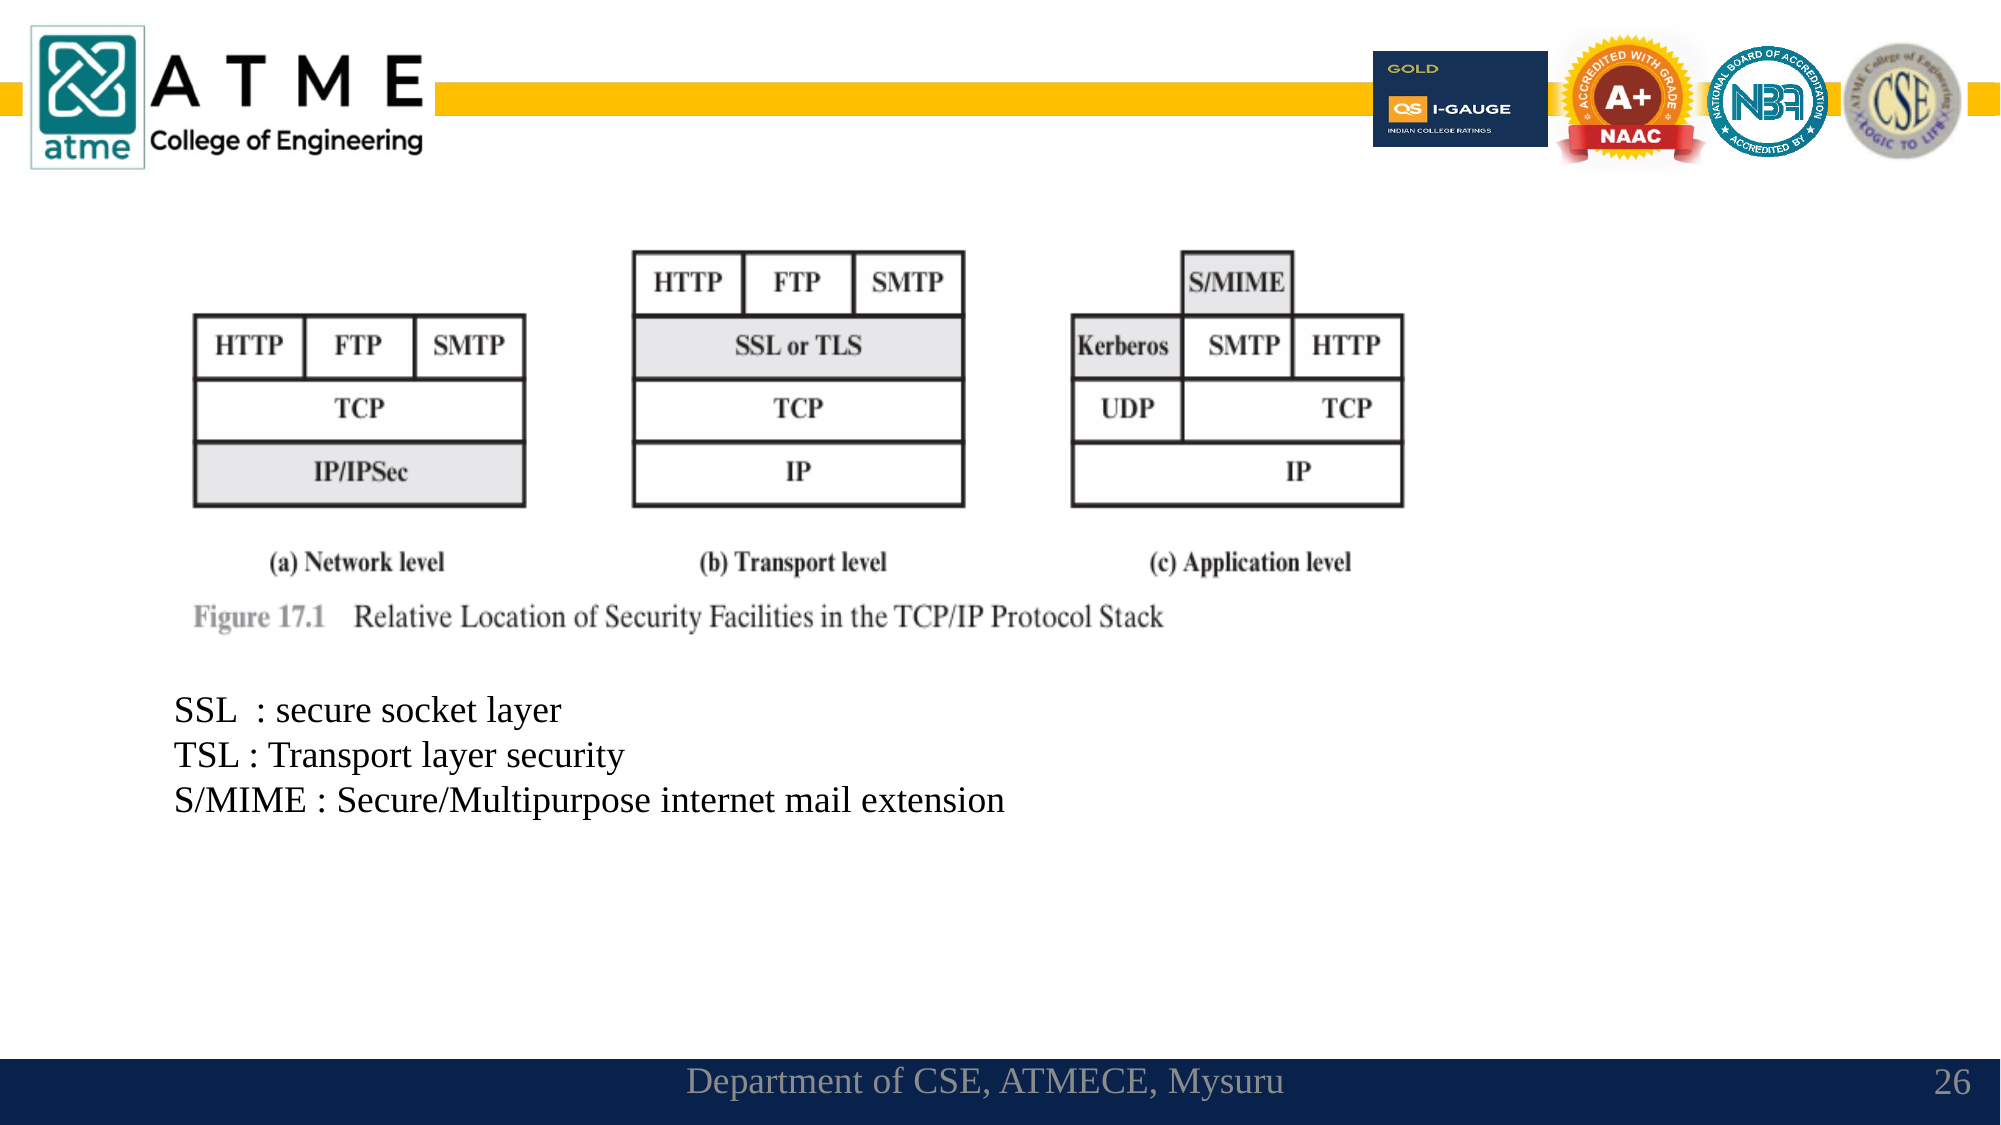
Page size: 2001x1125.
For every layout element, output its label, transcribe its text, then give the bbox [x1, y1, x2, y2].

picture [1840, 26, 1968, 176]
picture [1373, 20, 1828, 180]
text_box SSL : secure socket layer TSL : Transport layer security S/MIME : Secure/Multipurpose internet mail extension [159, 677, 1054, 828]
picture [154, 229, 1489, 640]
slide_number 26 [1511, 1057, 1972, 1103]
picture [0, 1059, 2001, 1125]
footer Department of CSE, ATMECE, Mysuru [501, 1056, 1470, 1102]
picture [22, 15, 435, 178]
